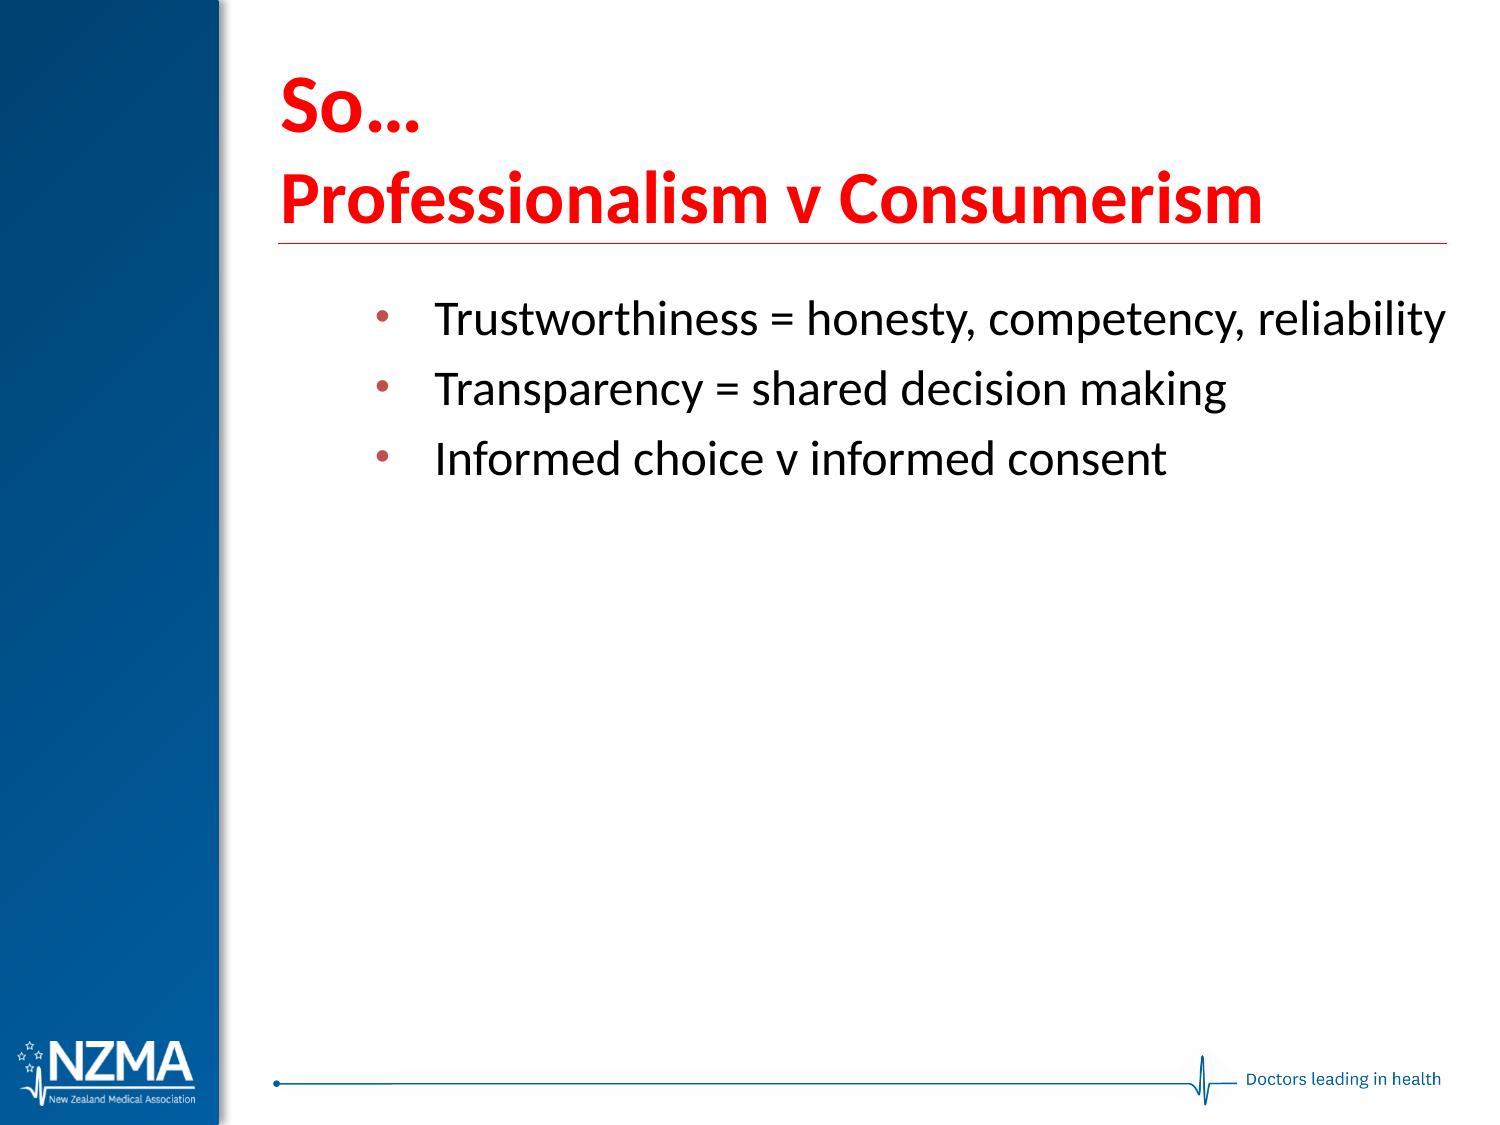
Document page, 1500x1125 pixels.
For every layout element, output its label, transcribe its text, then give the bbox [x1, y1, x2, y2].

text_box So… Professionalism v Consumerism [265, 85, 1317, 202]
picture [17, 1041, 196, 1107]
text_box [0, 0, 220, 1125]
picture [241, 1022, 1448, 1107]
text_box Trustworthiness = honesty, competency, reliability Transparency = shared decision making Informed choice v informed consent [360, 208, 1500, 941]
